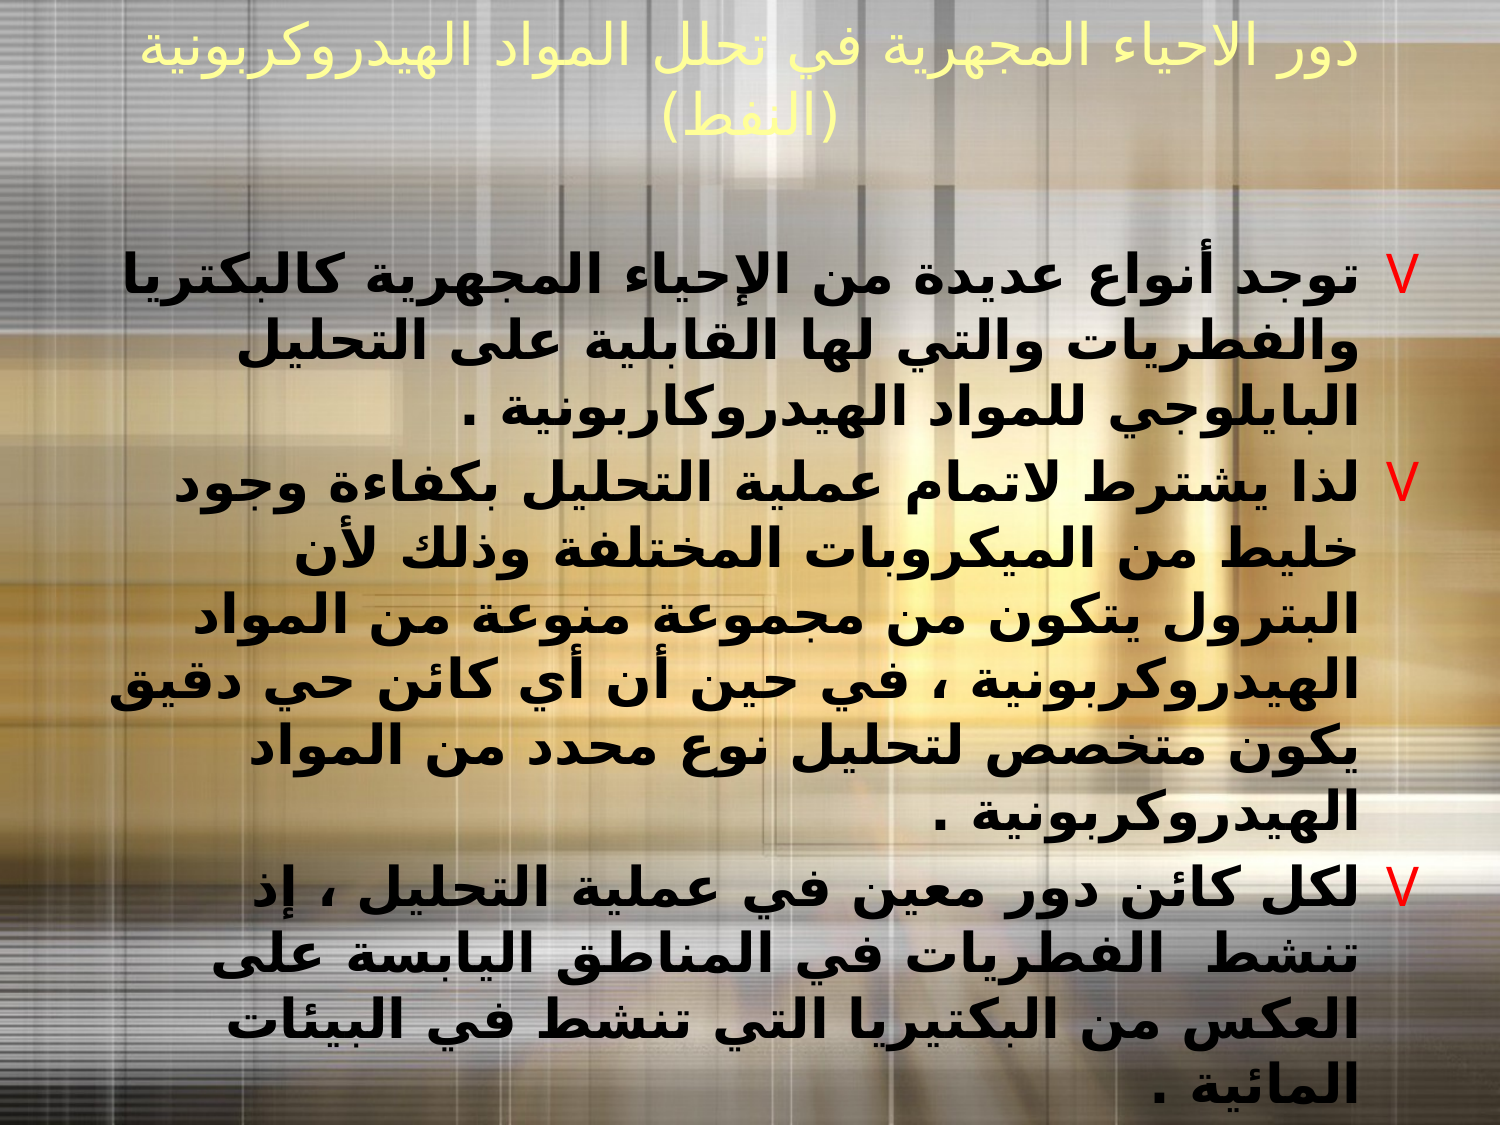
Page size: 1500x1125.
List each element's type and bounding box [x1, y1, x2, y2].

list [0, 0, 1500, 1125]
